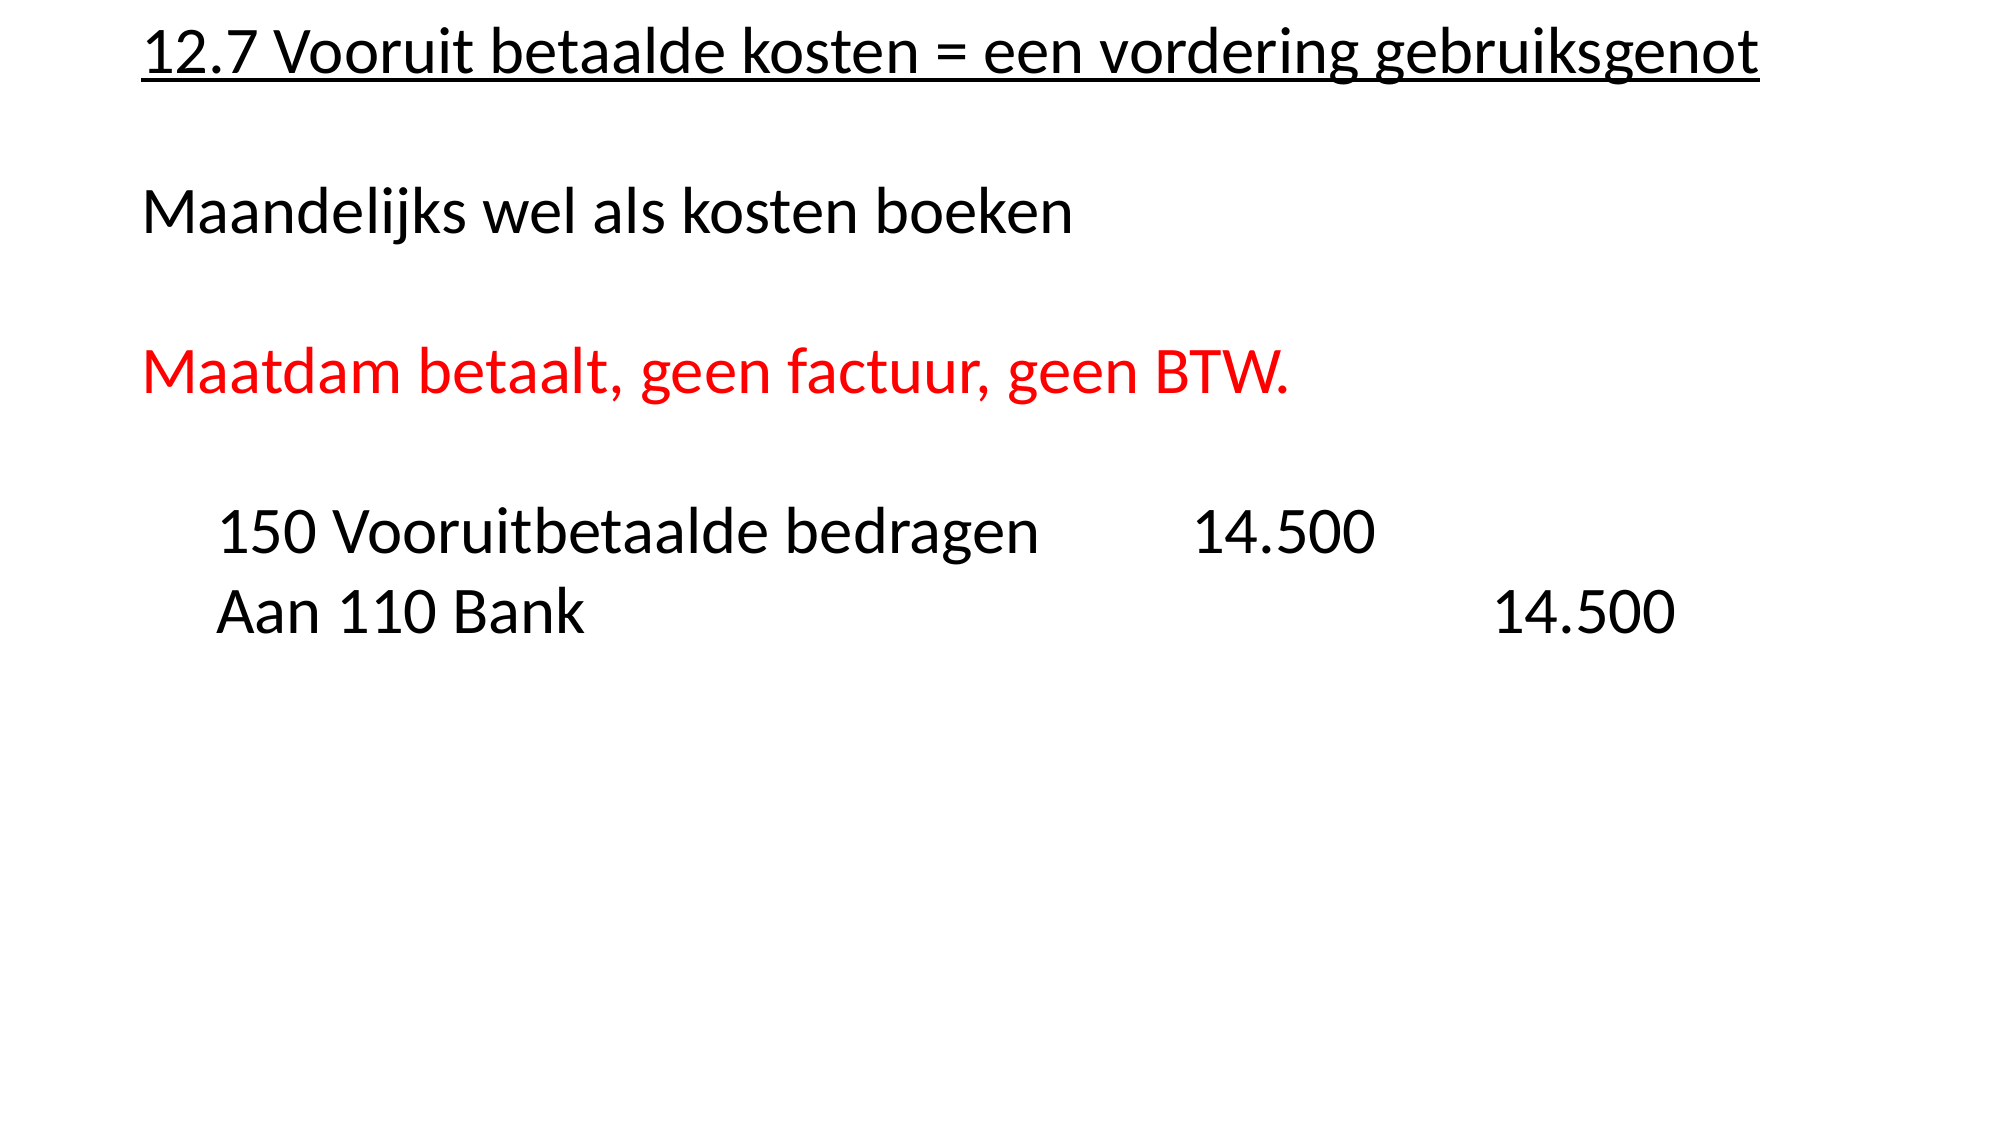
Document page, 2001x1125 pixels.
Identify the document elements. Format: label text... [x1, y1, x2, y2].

text_box 12.7 Vooruit betaalde kosten = een vordering gebruiksgenot Maandelijks wel als kosten boeken Maatdam betaalt, geen factuur, geen BTW. 150 Vooruitbetaalde bedragen 14.500 Aan 110 Bank 14.500 [126, 0, 1838, 655]
